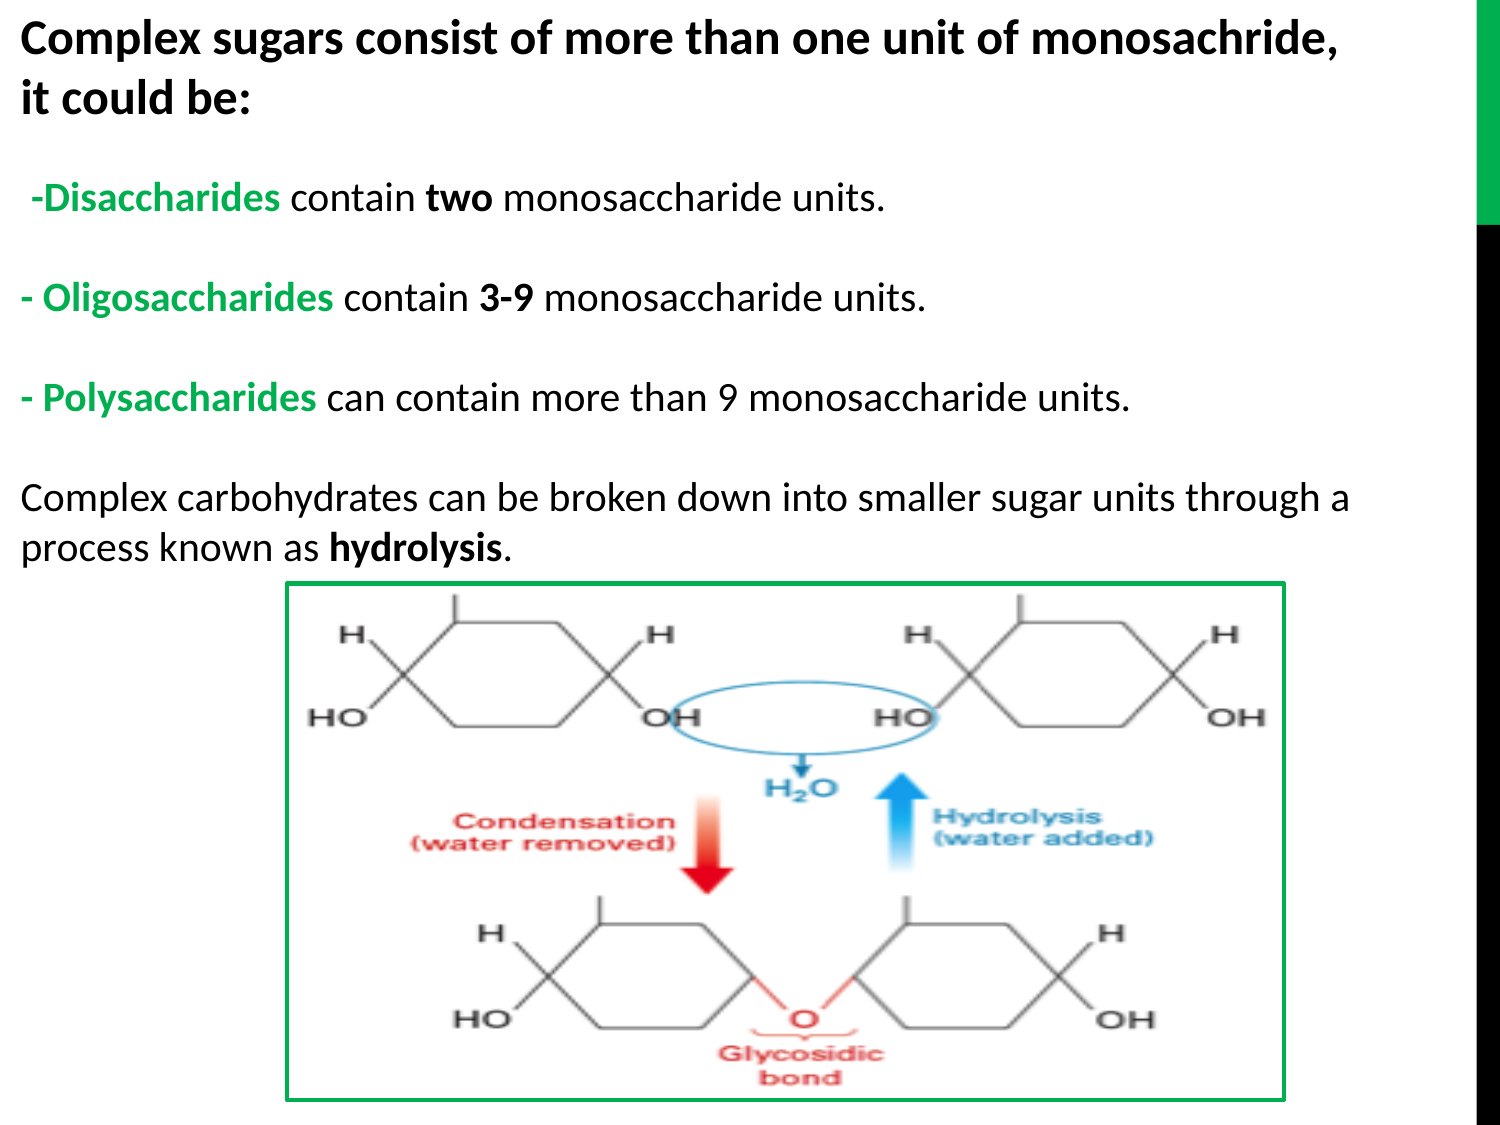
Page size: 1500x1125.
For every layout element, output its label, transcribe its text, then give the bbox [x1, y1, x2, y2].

text_box Complex sugars consist of more than one unit of monosachride, it could be: -Disaccharides contain two monosaccharide units. - Oligosaccharides contain 3-9 monosaccharide units. - Polysaccharides can contain more than 9 monosaccharide units. Complex carbohydrates can be broken down into smaller sugar units through a process known as hydrolysis. [5, 0, 1377, 628]
picture [288, 585, 1282, 1098]
